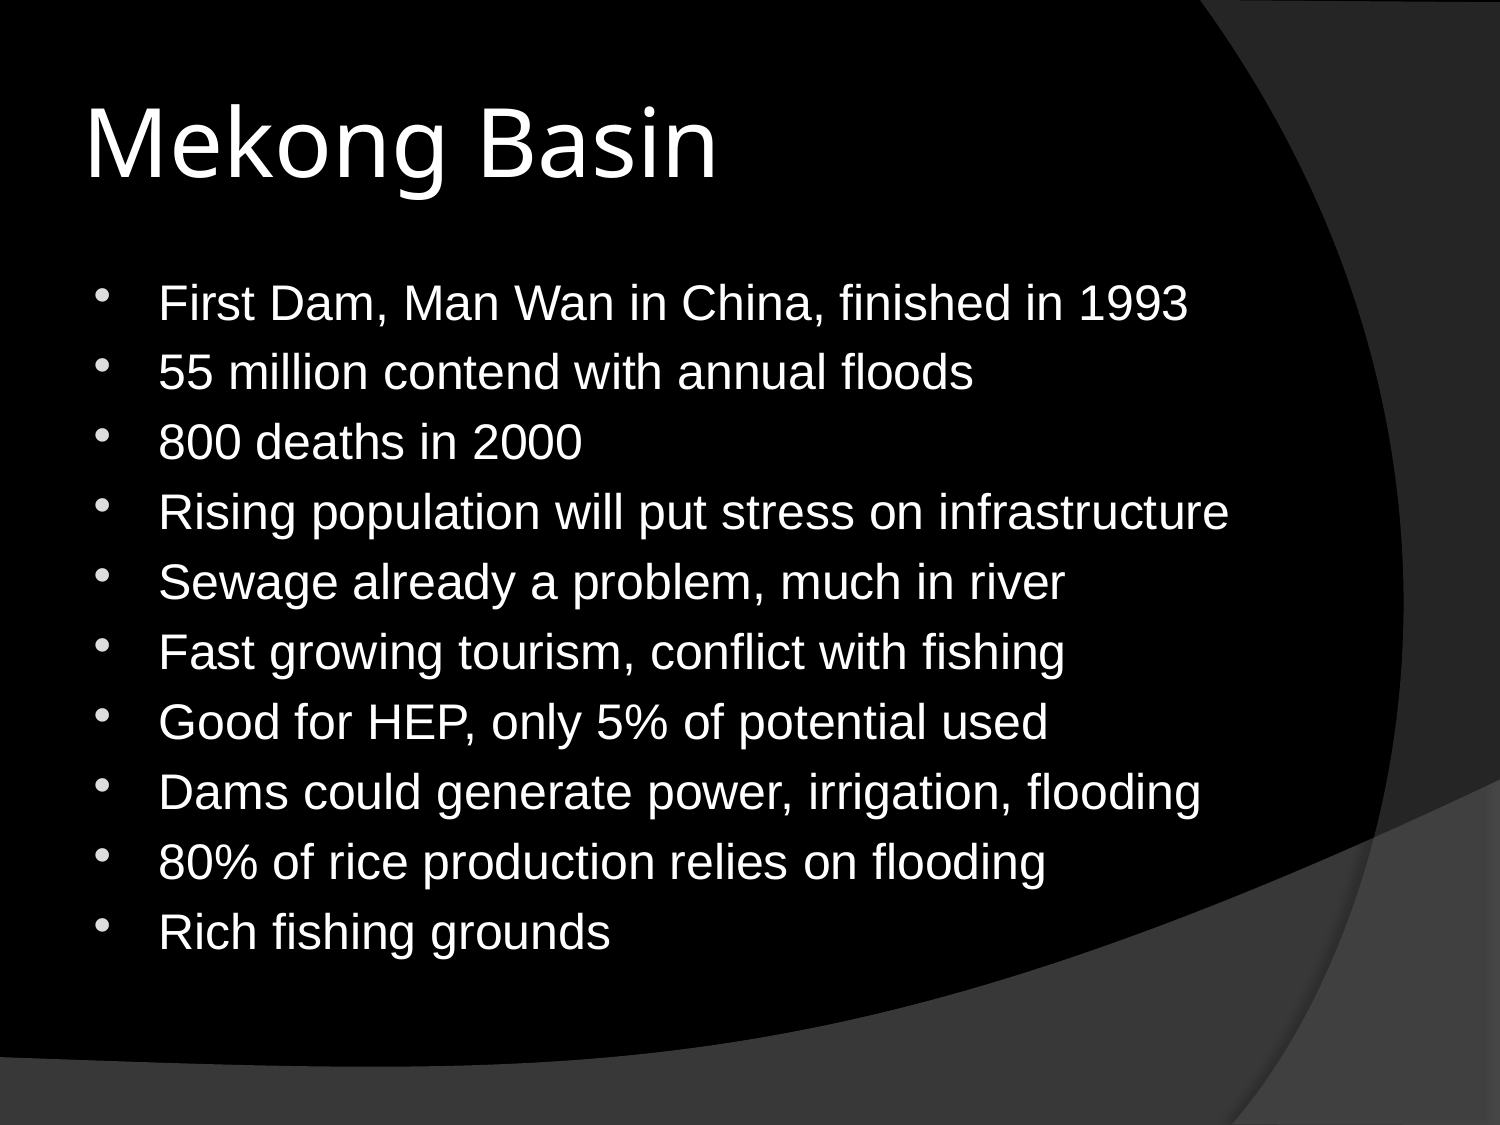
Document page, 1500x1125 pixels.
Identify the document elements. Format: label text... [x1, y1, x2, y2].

list First Dam, Man Wan in China, finished in 1993 55 million contend with annual floods 800 deaths in 2000 Rising population will put stress on infrastructure Sewage already a problem, much in river Fast growing tourism, conflict with fishing Good for HEP, only 5% of potential used Dams could generate power, irrigation, flooding 80% of rice production relies on flooding Rich fishing grounds [75, 262, 1300, 1005]
title Mekong Basin [75, 45, 1300, 233]
